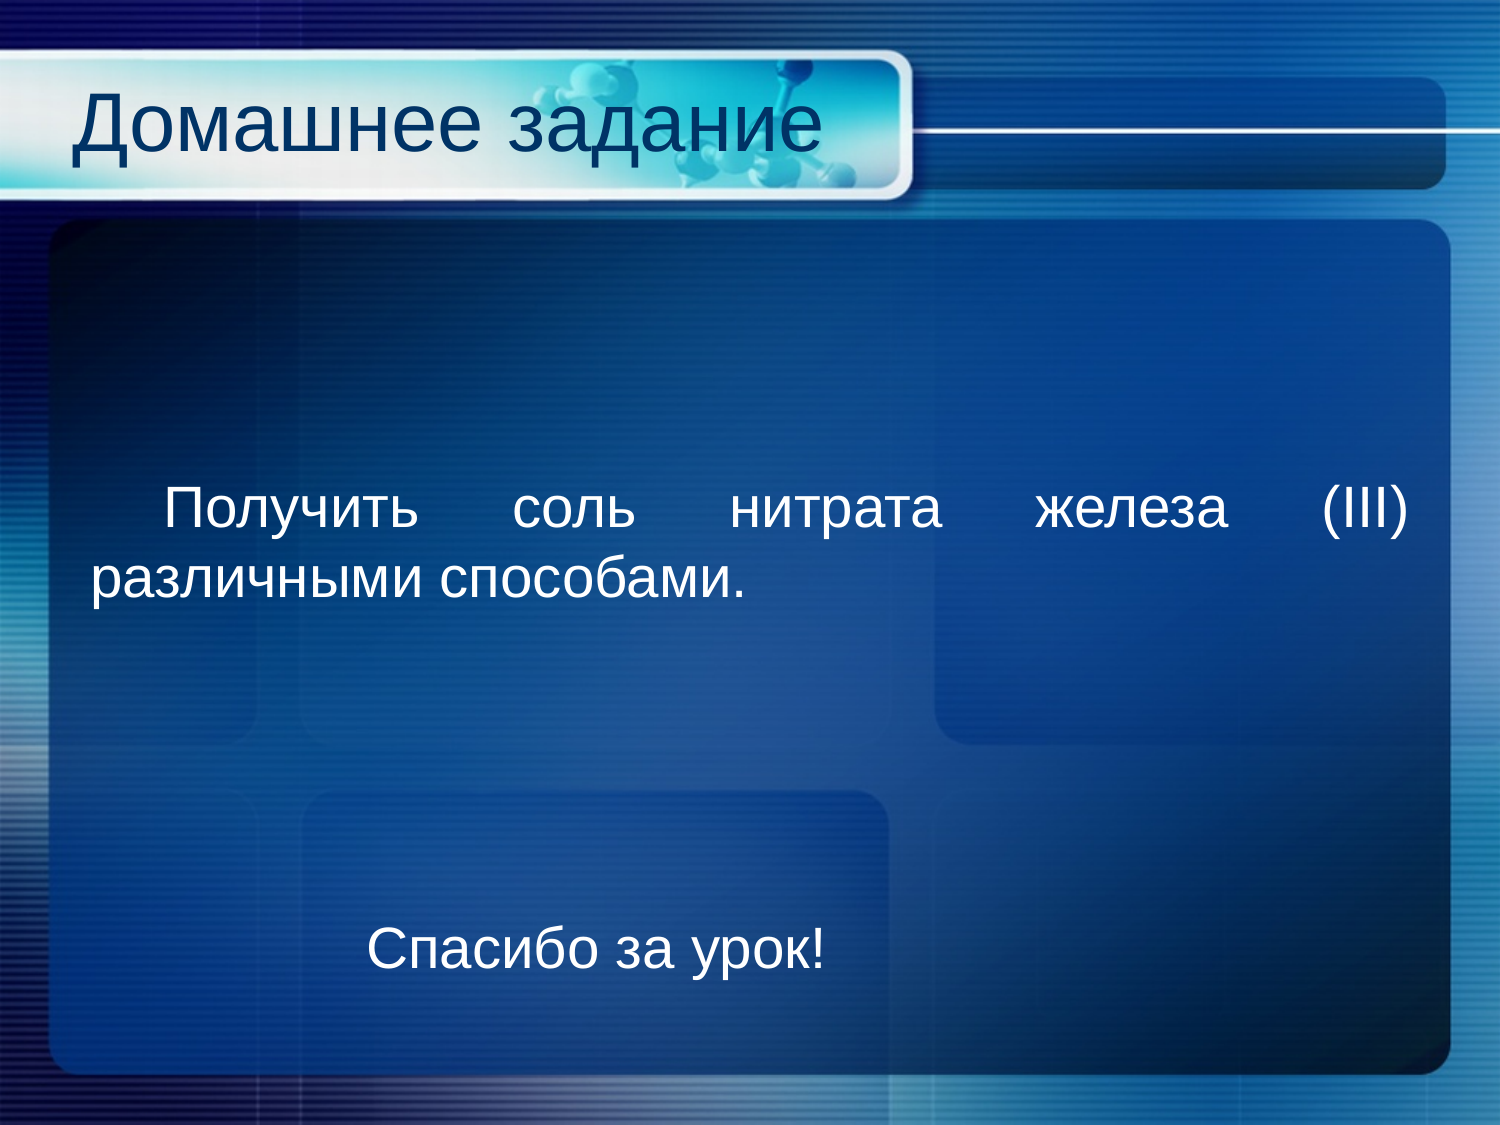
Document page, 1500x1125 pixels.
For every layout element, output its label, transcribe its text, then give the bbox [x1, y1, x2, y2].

list Получить соль нитрата железа (III) различными способами. [74, 461, 1426, 680]
text_box Спасибо за урок! [351, 902, 844, 988]
picture [0, 0, 1500, 1125]
title Домашнее задание [29, 54, 869, 183]
